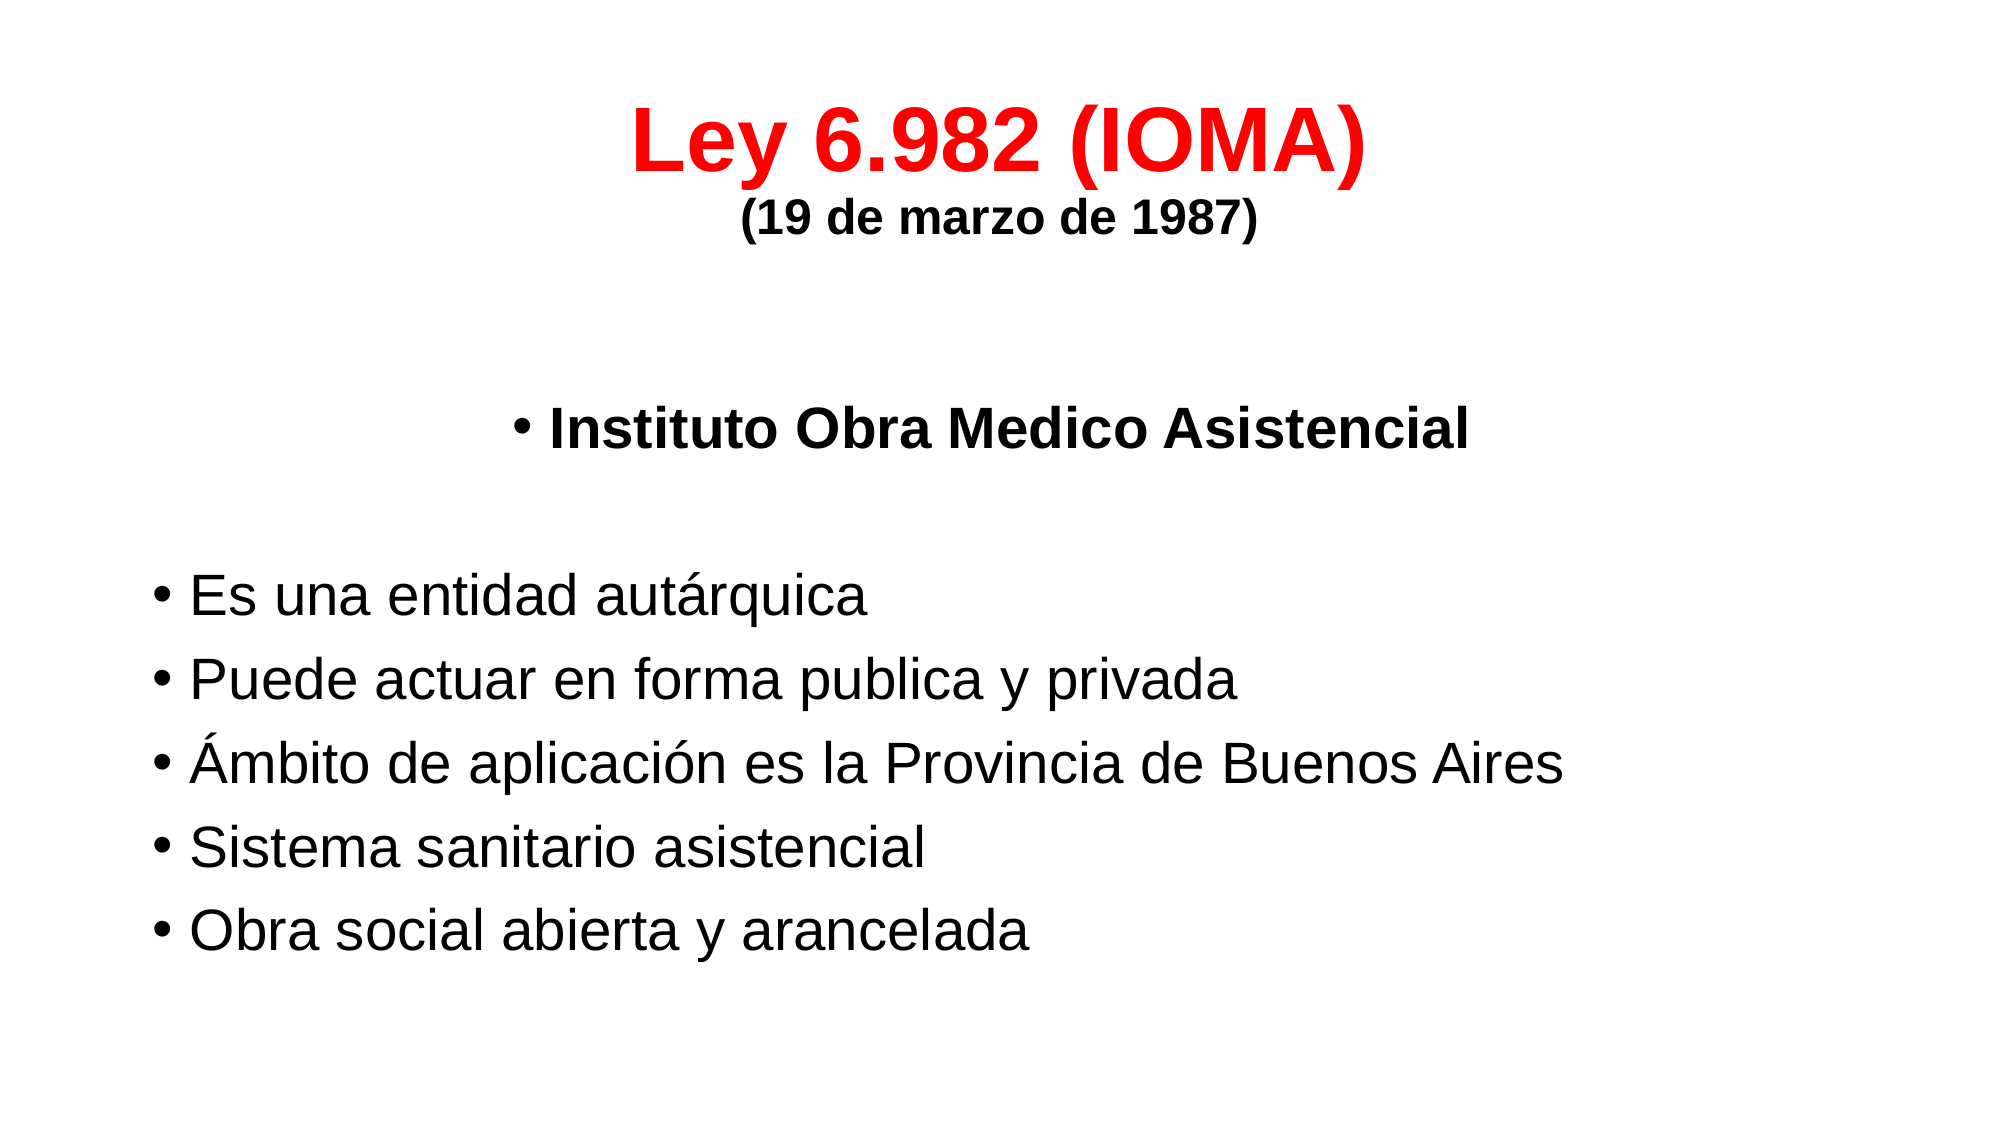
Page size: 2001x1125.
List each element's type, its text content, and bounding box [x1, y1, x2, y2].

list Instituto Obra Medico Asistencial Es una entidad autárquica Puede actuar en forma publica y privada Ámbito de aplicación es la Provincia de Buenos Aires Sistema sanitario asistencial Obra social abierta y arancelada [137, 299, 1863, 1014]
title Ley 6.982 (IOMA) (19 de marzo de 1987) [137, 59, 1863, 278]
